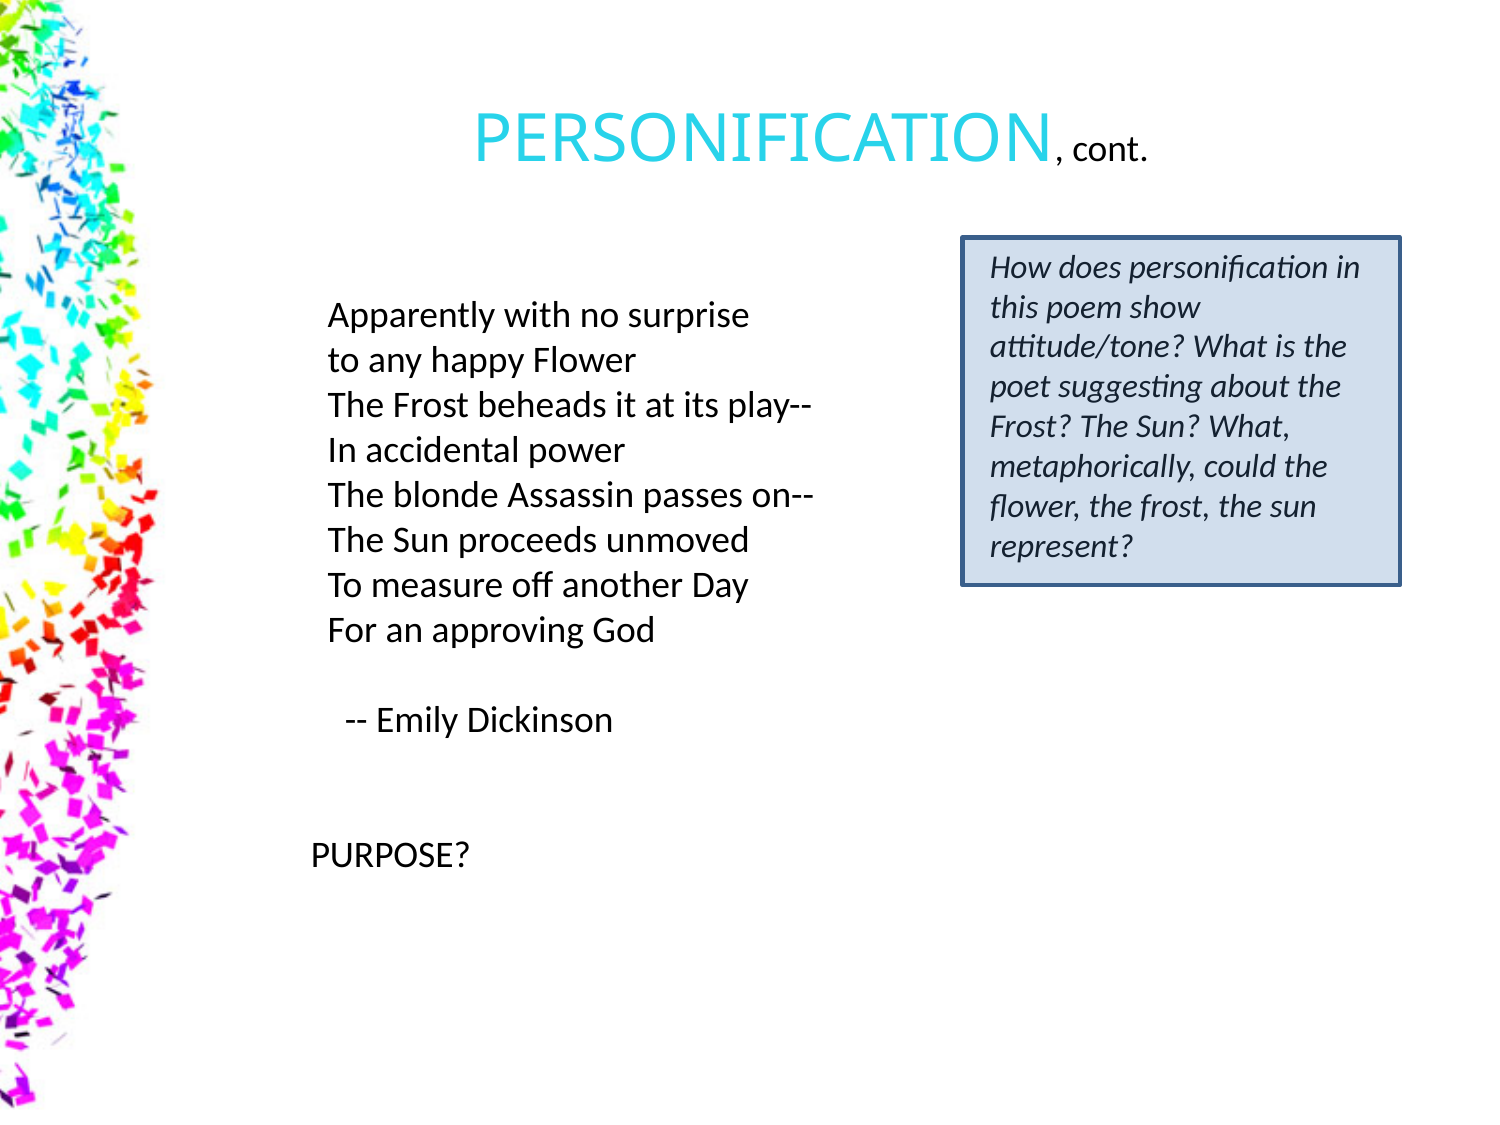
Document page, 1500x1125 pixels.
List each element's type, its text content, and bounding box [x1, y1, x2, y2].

text_box [960, 235, 1402, 587]
picture [0, 0, 1500, 1125]
text_box Apparently with no surprise to any happy Flower The Frost beheads it at its play-- In accidental power The blonde Assassin passes on-- The Sun proceeds unmoved To measure off another Day For an approving God -- Emily Dickinson PURPOSE? [287, 282, 1225, 882]
text_box PERSONIFICATION, cont. [457, 87, 1164, 183]
